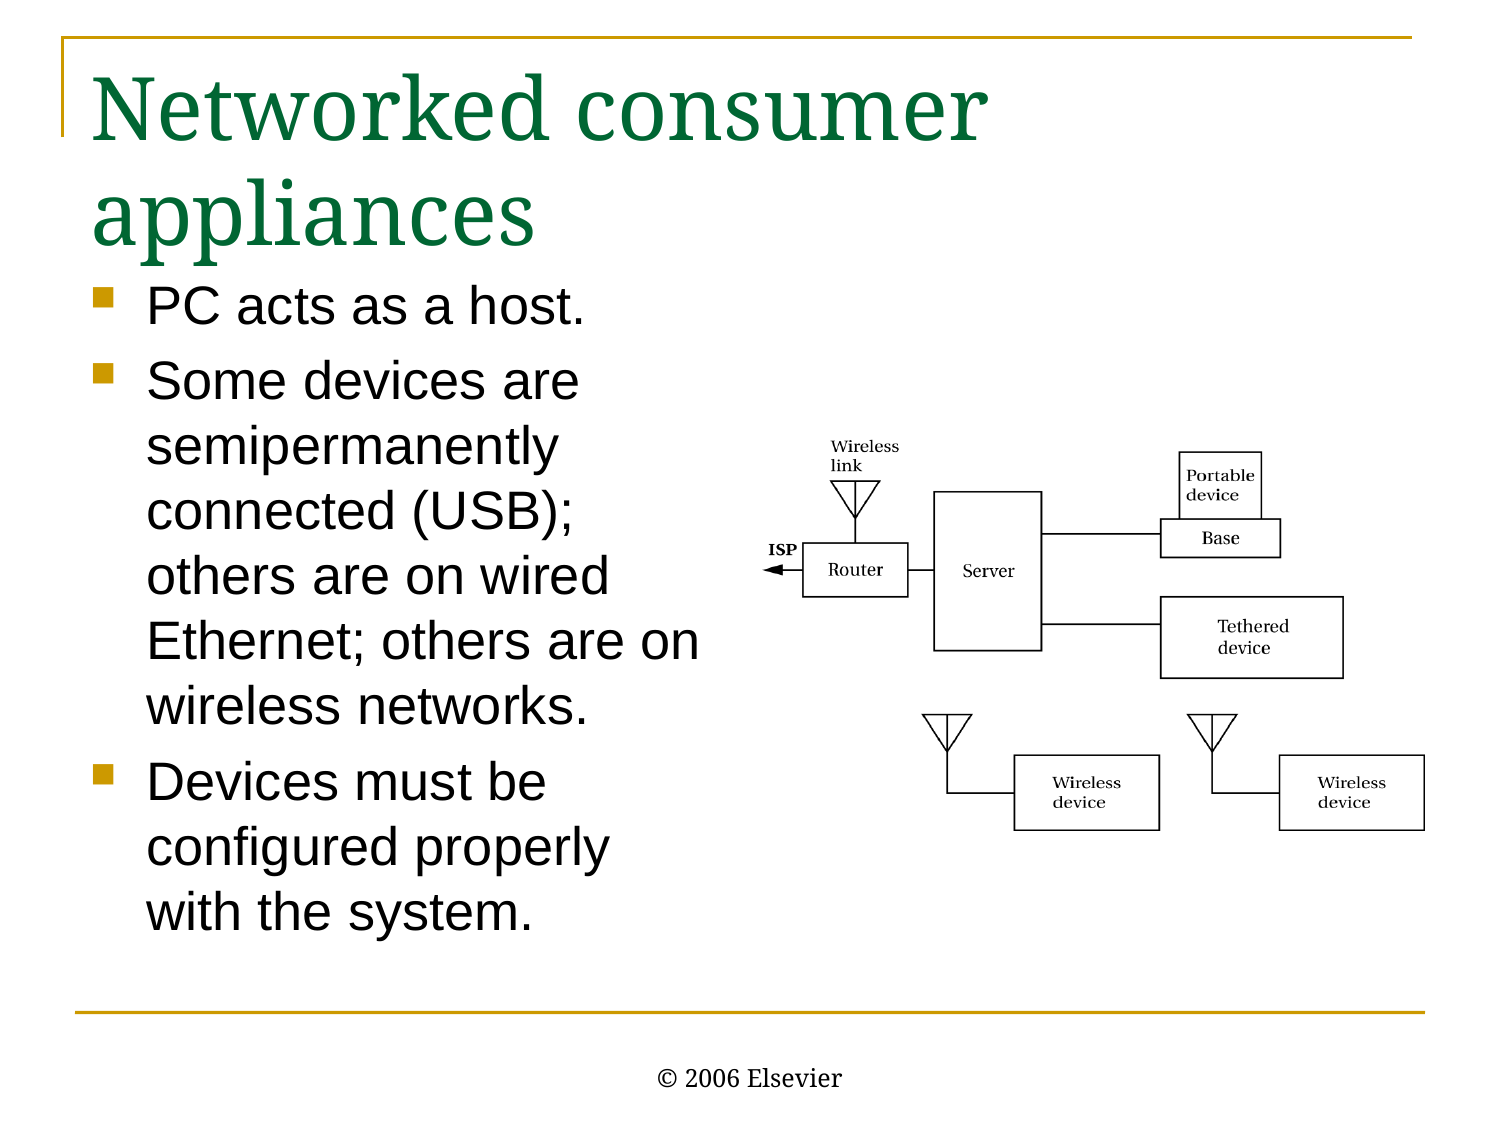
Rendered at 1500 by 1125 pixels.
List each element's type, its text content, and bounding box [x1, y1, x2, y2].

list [762, 437, 1426, 831]
title Networked consumer appliances [75, 45, 1425, 233]
list PC acts as a host. Some devices are semipermanently connected (USB); others are on wired Ethernet; others are on wireless networks. Devices must be configured properly with the system. [75, 262, 738, 1006]
footer © 2006 Elsevier [512, 1025, 988, 1100]
